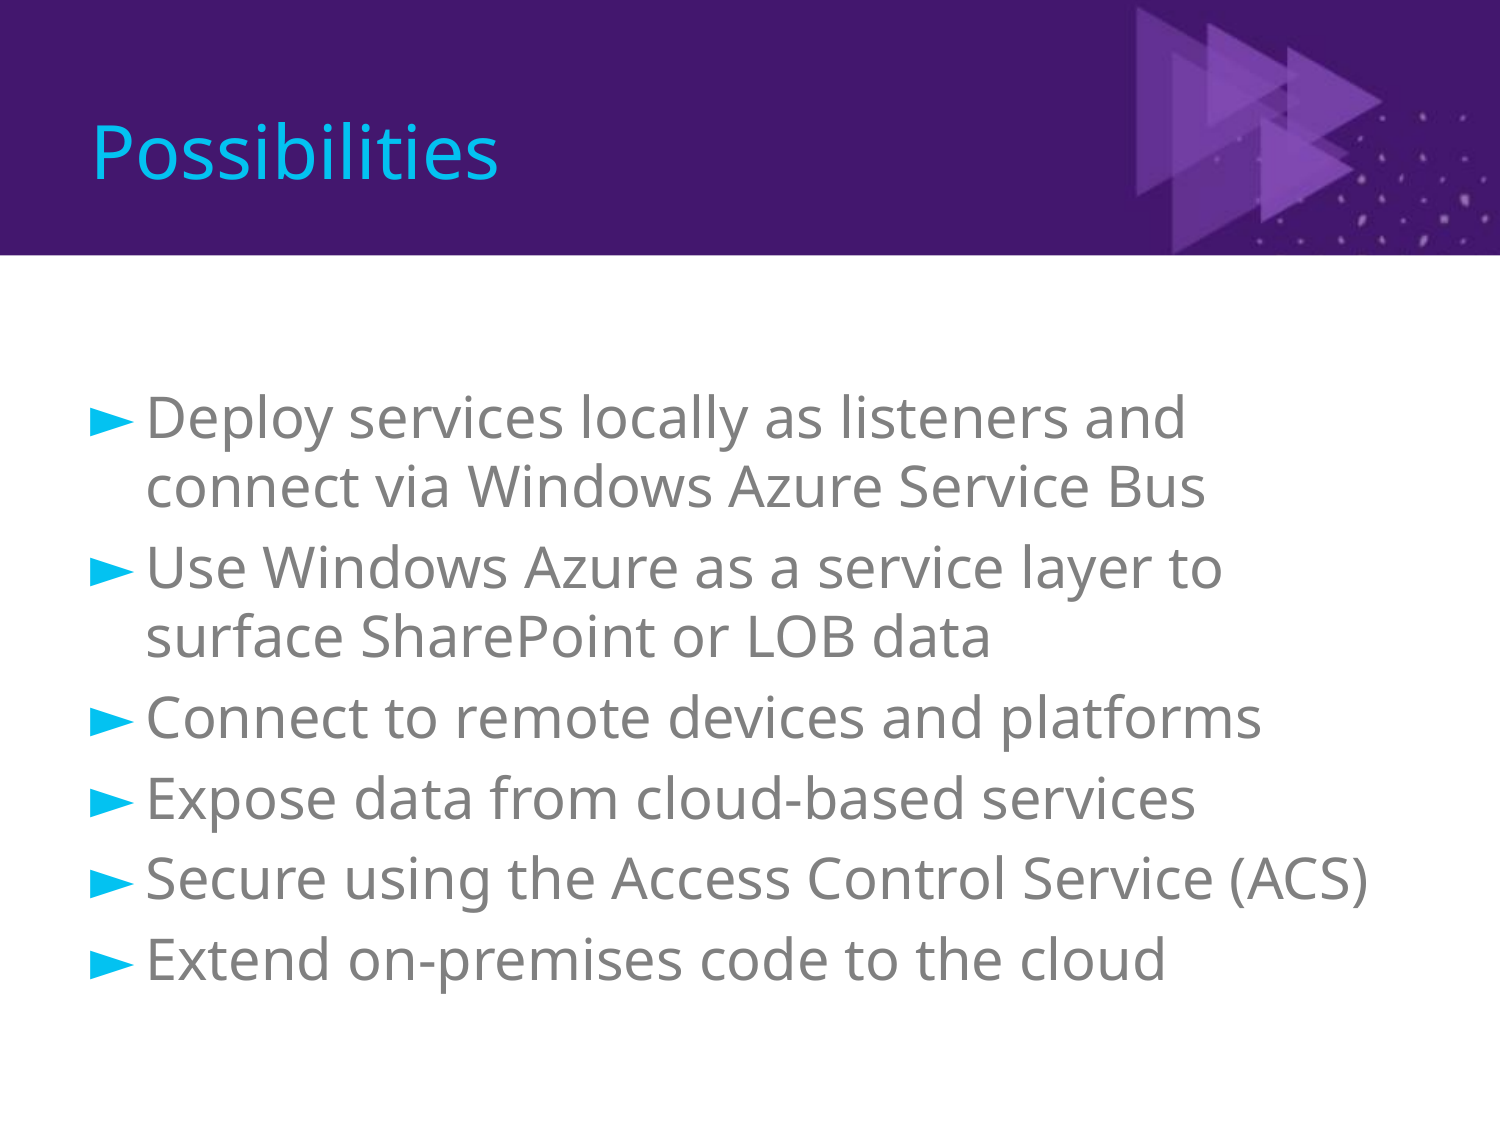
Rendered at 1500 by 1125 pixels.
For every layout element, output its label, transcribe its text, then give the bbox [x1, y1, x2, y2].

title Possibilities [75, 56, 1425, 244]
picture [0, 0, 1500, 255]
list Deploy services locally as listeners and connect via Windows Azure Service Bus Use Windows Azure as a service layer to surface SharePoint or LOB data Connect to remote devices and platforms Expose data from cloud-based services Secure using the Access Control Service (ACS) Extend on-premises code to the cloud [75, 373, 1425, 1005]
